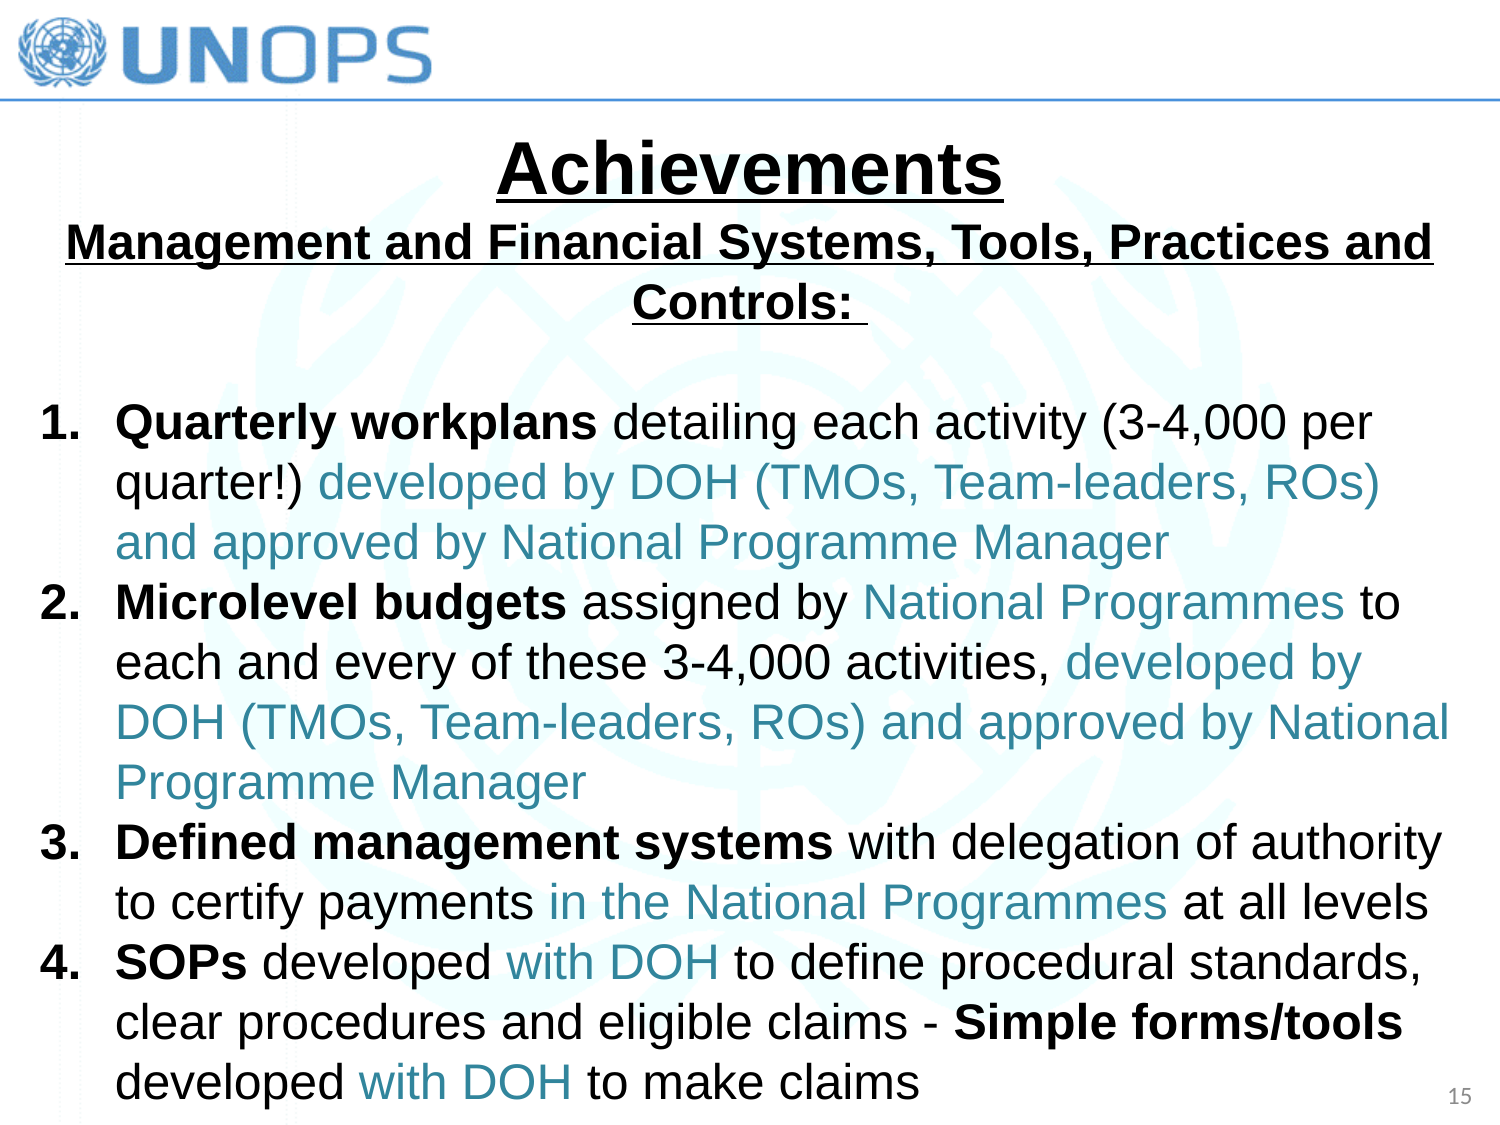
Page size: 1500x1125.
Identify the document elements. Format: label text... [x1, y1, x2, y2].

text_box Achievements Management and Financial Systems, Tools, Practices and Controls: Quarterly workplans detailing each activity (3-4,000 per quarter!) developed by DOH (TMOs, Team-leaders, ROs) and approved by National Programme Manager Microlevel budgets assigned by National Programmes to each and every of these 3-4,000 activities, developed by DOH (TMOs, Team-leaders, ROs) and approved by National Programme Manager Defined management systems with delegation of authority to certify payments in the National Programmes at all levels SOPs developed with DOH to define procedural standards, clear procedures and eligible claims - Simple forms/tools developed with DOH to make claims [24, 112, 1475, 1118]
picture [0, 102, 1500, 1125]
slide_number 15 [1137, 1065, 1488, 1125]
picture [0, 0, 1500, 98]
